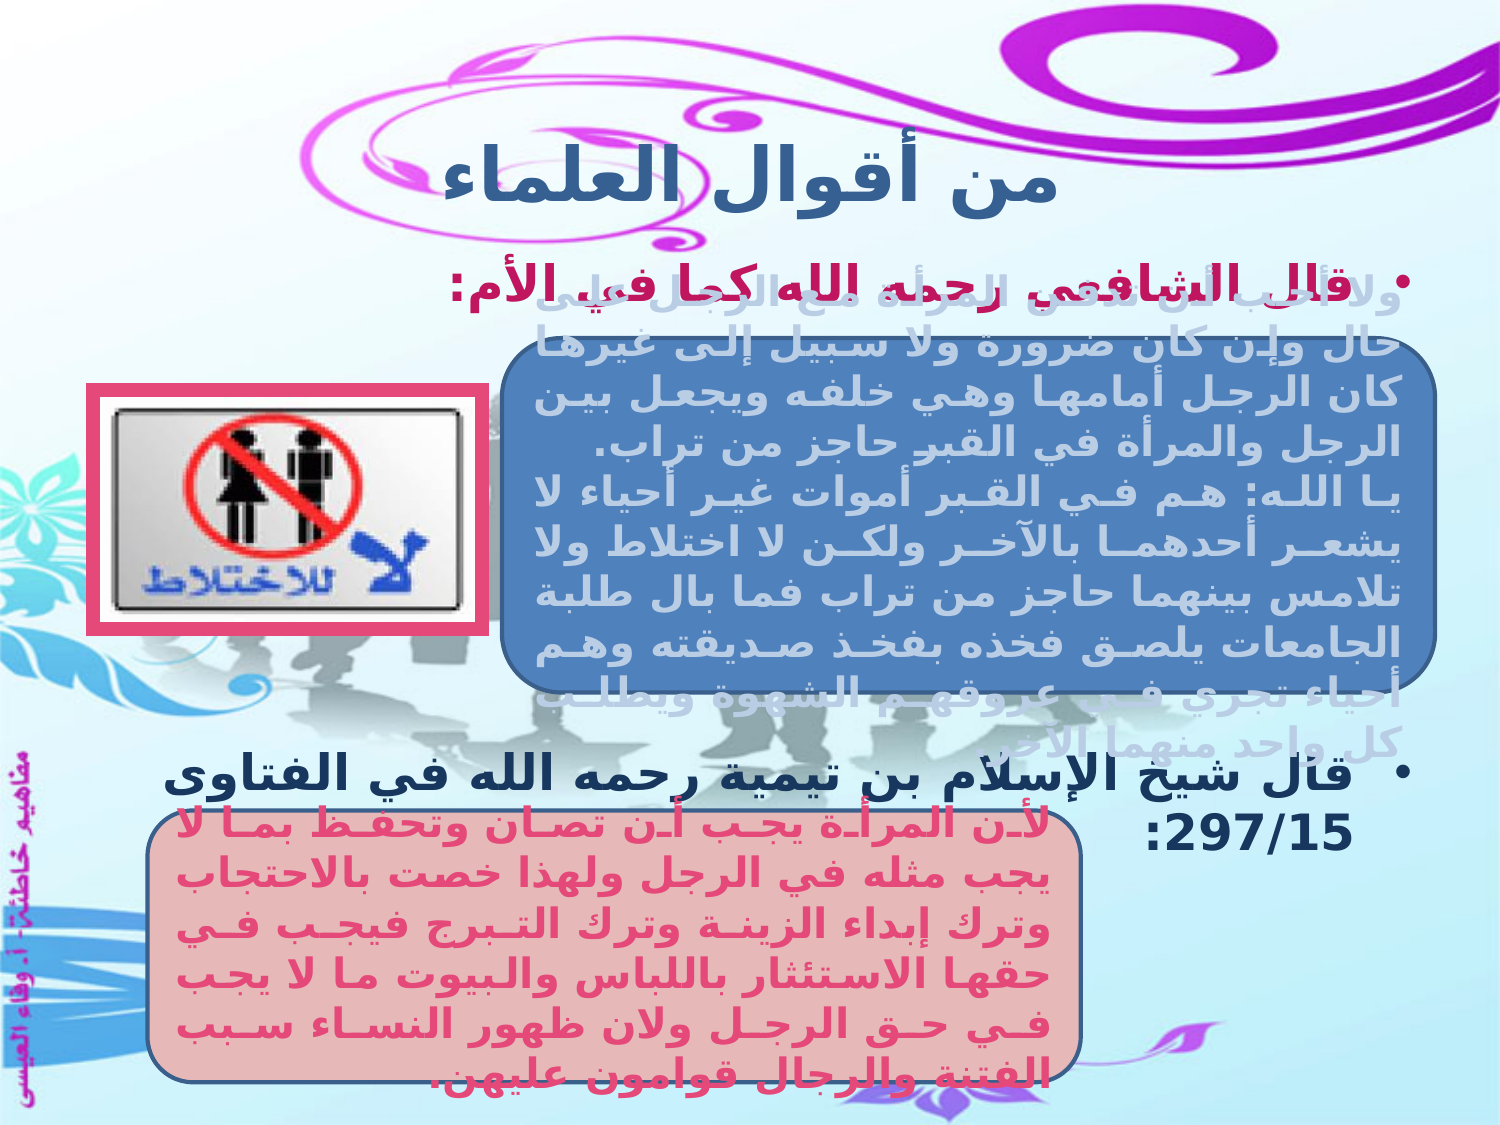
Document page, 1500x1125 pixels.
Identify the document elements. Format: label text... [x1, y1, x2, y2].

picture [0, 0, 1500, 1125]
list قال الشافعي رحمه الله كما في الأم: قال شيخ الإسلام بن تيمية رحمه الله في الفتاوى 297/15: [76, 243, 1427, 987]
text_box لأن المرأة يجب أن تصان وتحفظ بما لا يجب مثله في الرجل ولهذا خصت بالاحتجاب وترك إبداء الزينة وترك التبرج فيجب في حقها الاستئثار باللباس والبيوت ما لا يجب في حق الرجل ولان ظهور النساء سبب الفتنة والرجال قوامون عليهن. [145, 808, 1083, 1085]
title من أقوال العلماء [76, 77, 1427, 243]
text_box ولا أحب أن تدفن المرأة مع الرجل على حال وإن كان ضرورة ولا سبيل إلى غيرها كان الرجل أمامها وهي خلفه ويجعل بين الرجل والمرأة في القبر حاجز من تراب. يا الله: هم في القبر أموات غير أحياء لا يشعر أحدهما بالآخر ولكن لا اختلاط ولا تلامس بينهما حاجز من تراب فما بال طلبة الجامعات يلصق فخذه بفخذ صديقته وهم أحياء تجري في عروقهم الشهوة ويطلب كل واحد منهما الآخر. [499, 335, 1438, 695]
